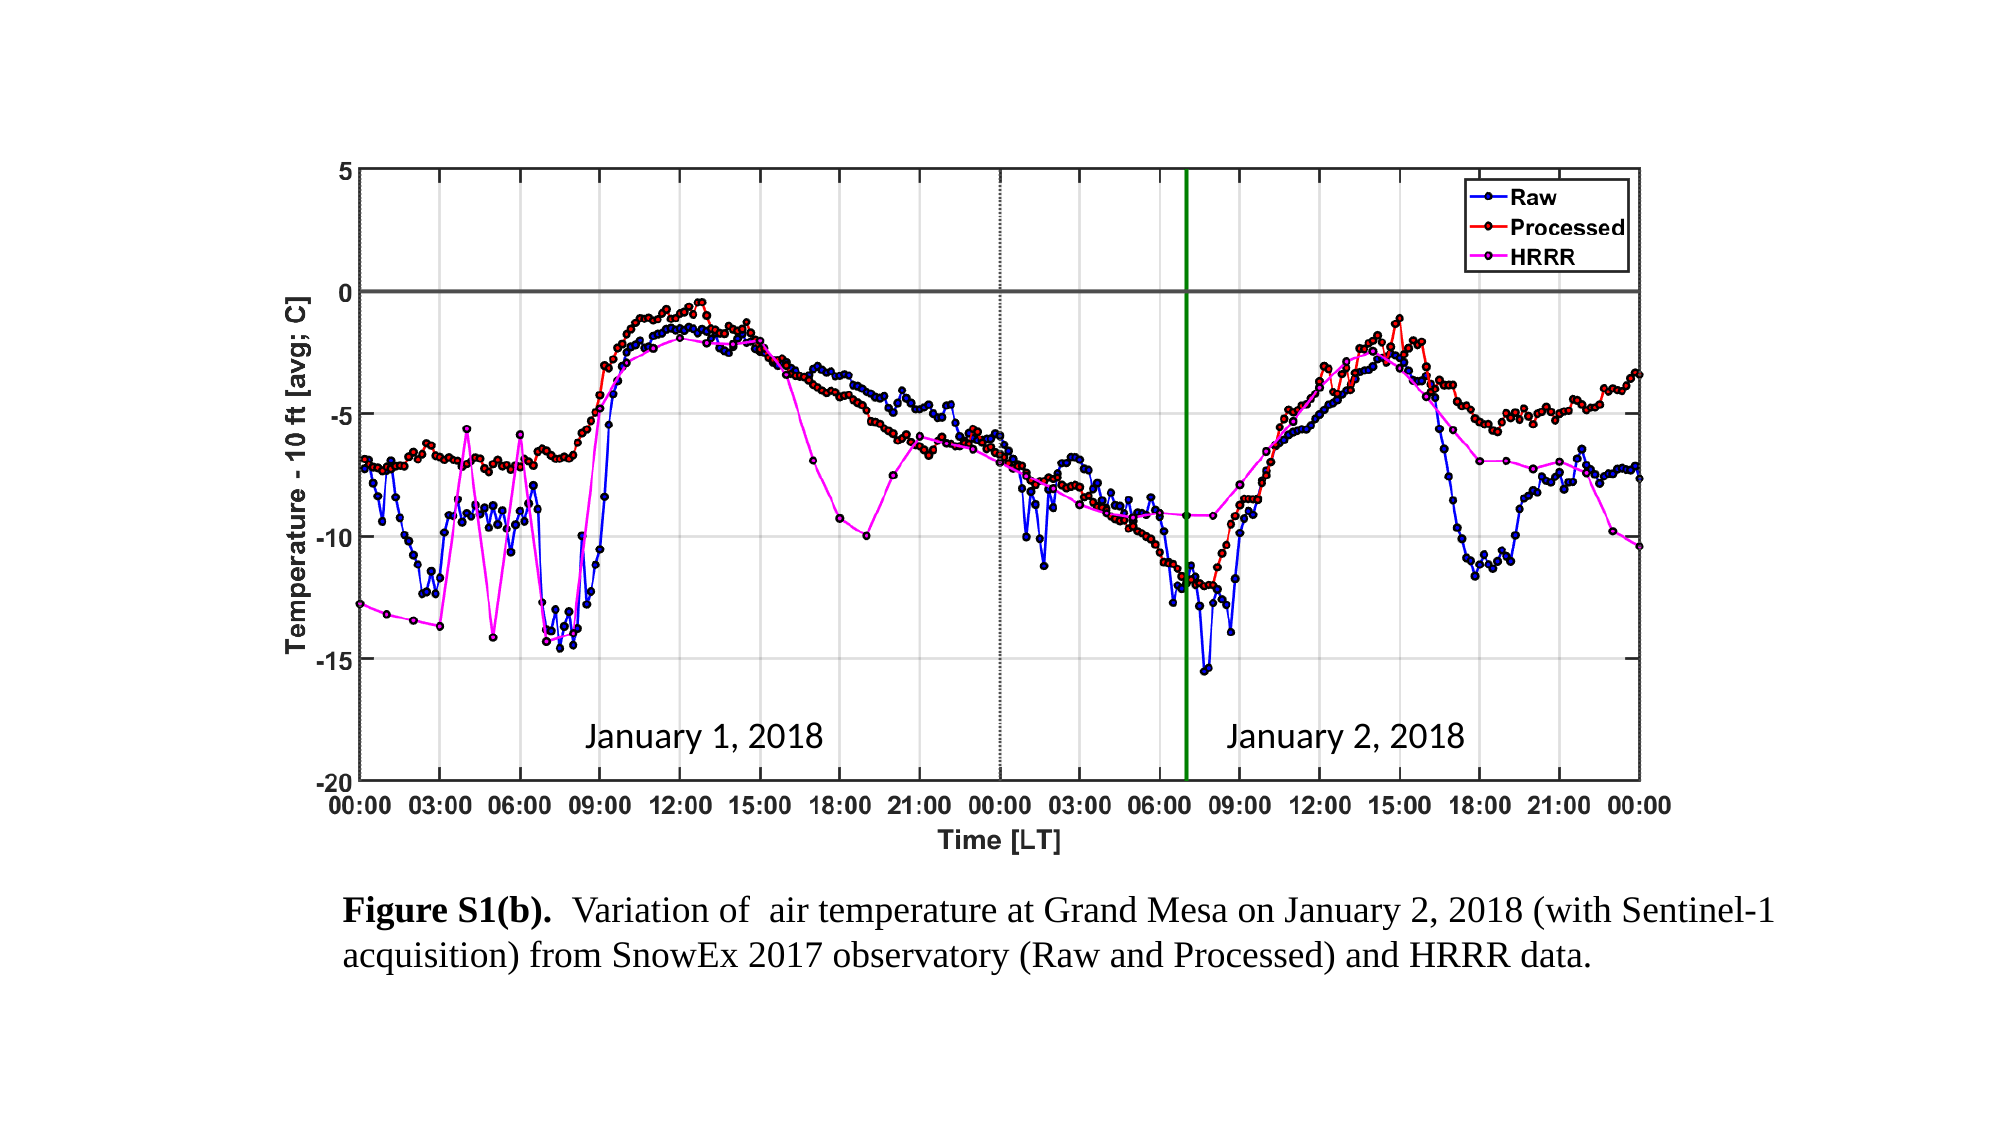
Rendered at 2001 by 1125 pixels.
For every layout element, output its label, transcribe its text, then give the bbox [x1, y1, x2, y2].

picture [145, 112, 1796, 863]
text_box Figure S1(b). Variation of air temperature at Grand Mesa on January 2, 2018 (with Sentinel-1 acquisition) from SnowEx 2017 observatory (Raw and Processed) and HRRR data. [327, 877, 1796, 982]
